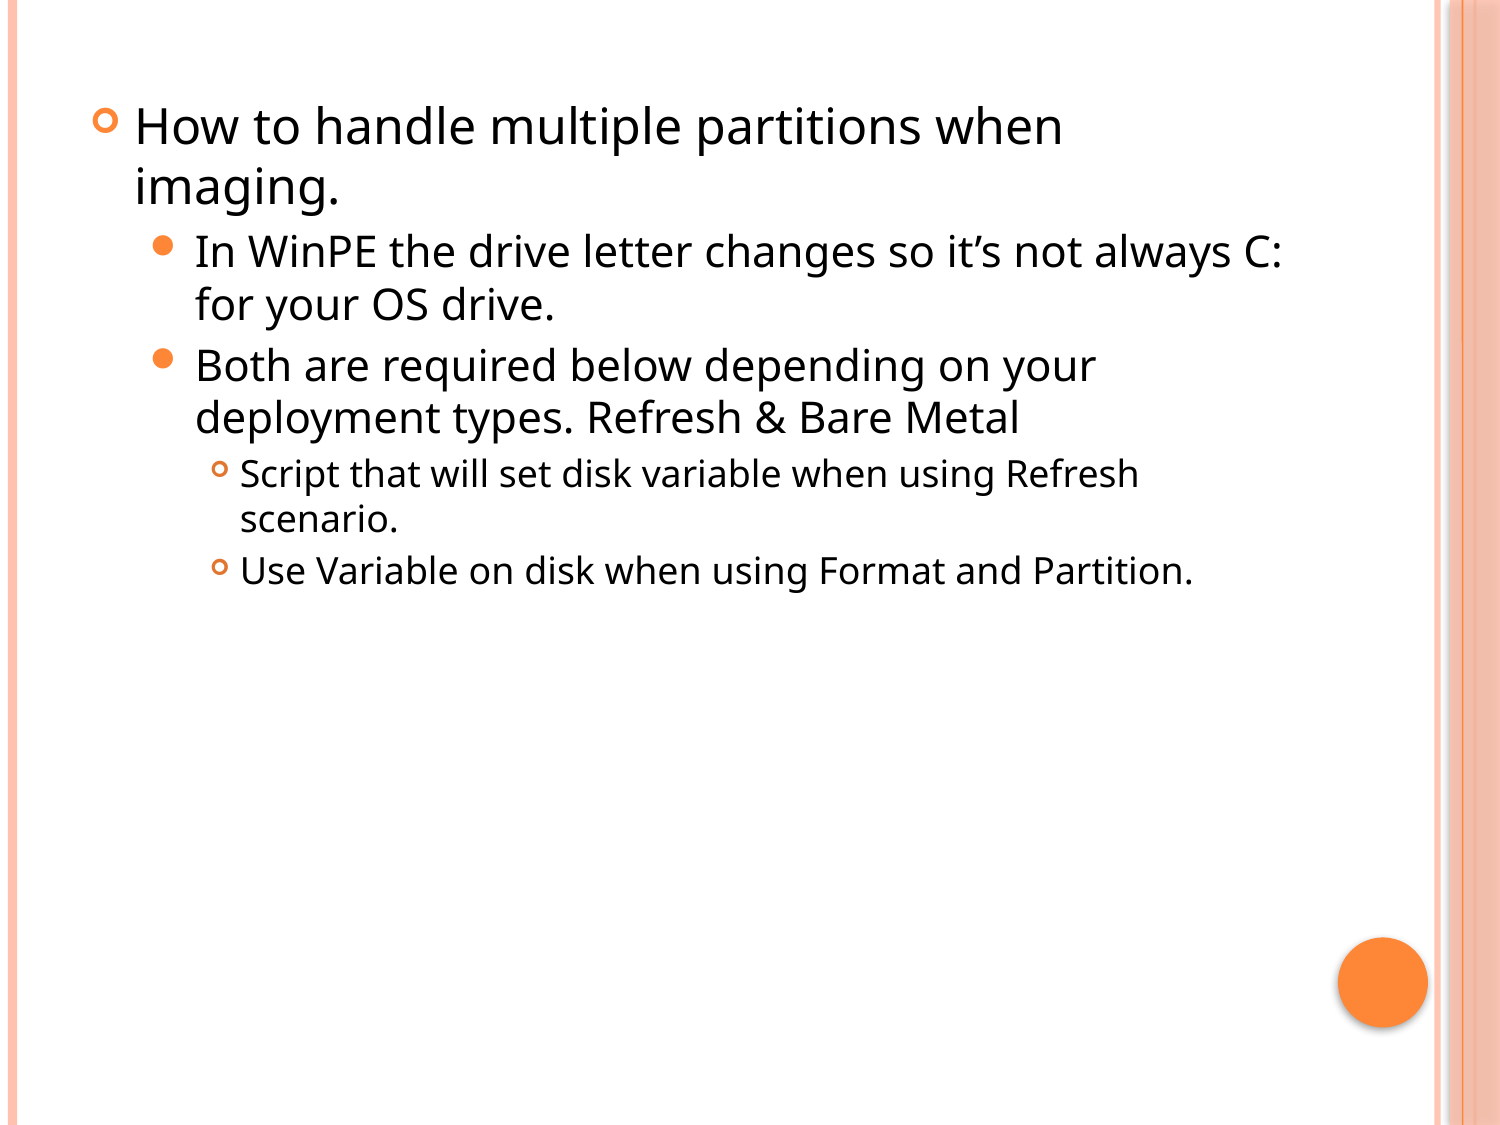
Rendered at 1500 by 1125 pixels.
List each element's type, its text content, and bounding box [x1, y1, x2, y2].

list How to handle multiple partitions when imaging. In WinPE the drive letter changes so it’s not always C: for your OS drive. Both are required below depending on your deployment types. Refresh & Bare Metal Script that will set disk variable when using Refresh scenario. Use Variable on disk when using Format and Partition. [75, 87, 1300, 1062]
